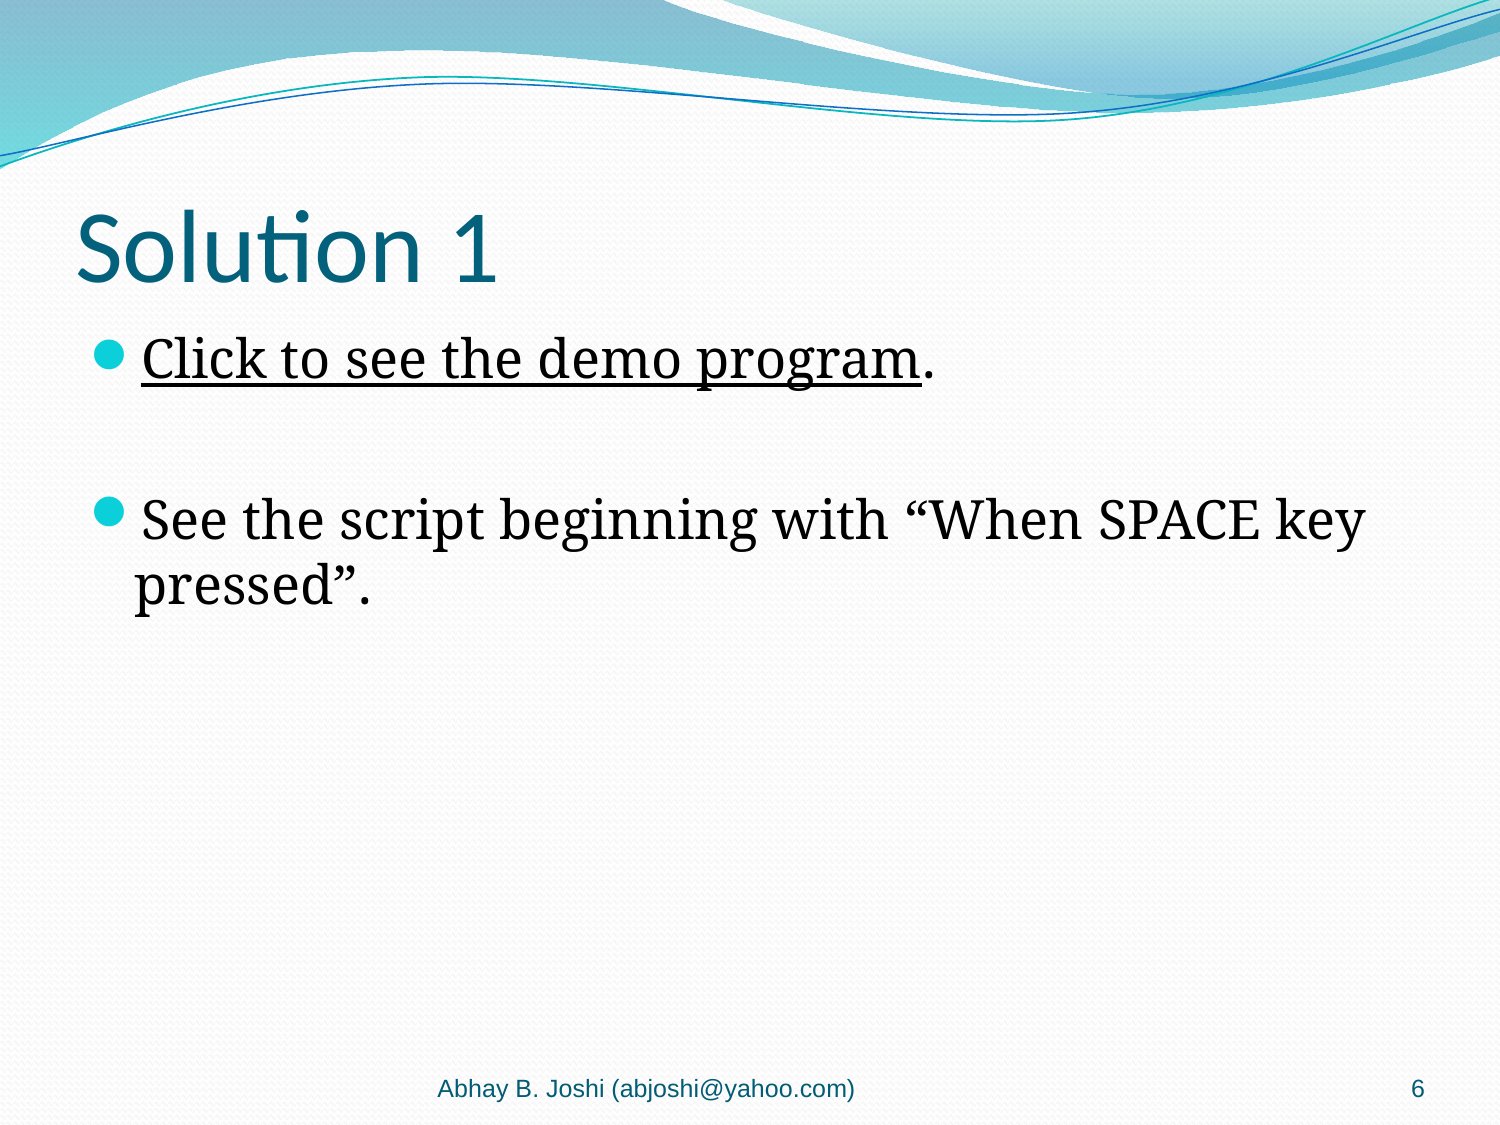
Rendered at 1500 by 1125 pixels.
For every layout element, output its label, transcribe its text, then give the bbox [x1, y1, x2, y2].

slide_number 6 [1299, 1042, 1425, 1103]
list Click to see the demo program. See the script beginning with “When SPACE key pressed”. [75, 317, 1425, 1038]
title Solution 1 [75, 115, 1425, 303]
footer Abhay B. Joshi (abjoshi@yahoo.com) [437, 1042, 988, 1103]
